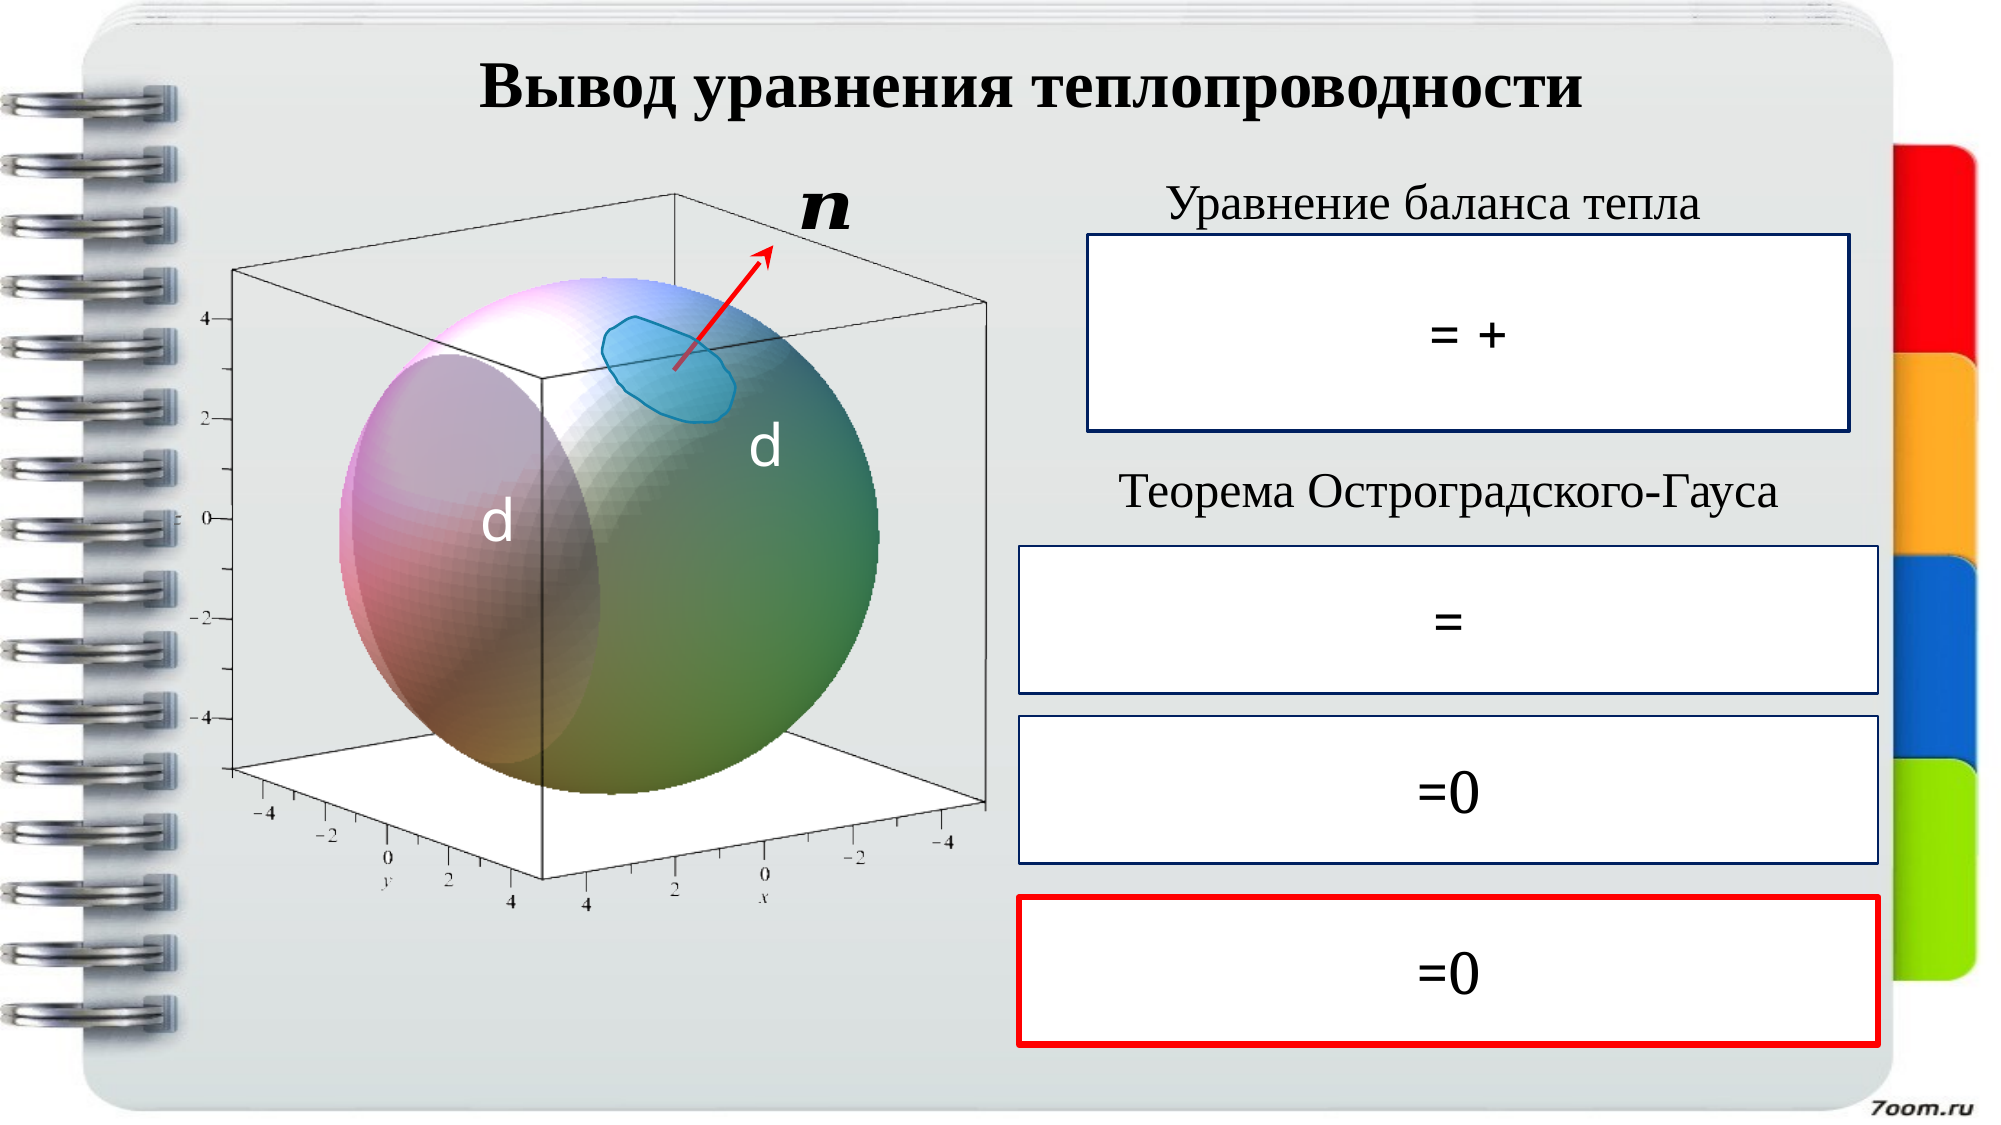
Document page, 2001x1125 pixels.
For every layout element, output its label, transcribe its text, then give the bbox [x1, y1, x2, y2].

picture [0, 0, 2001, 1125]
text_box Теорема Остроградского-Гауса [1153, 437, 1851, 537]
text_box Вывод уравнения теплопроводности [426, 46, 1639, 115]
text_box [71, 80, 1147, 992]
text_box Уравнение баланса тепла [1153, 149, 1835, 249]
